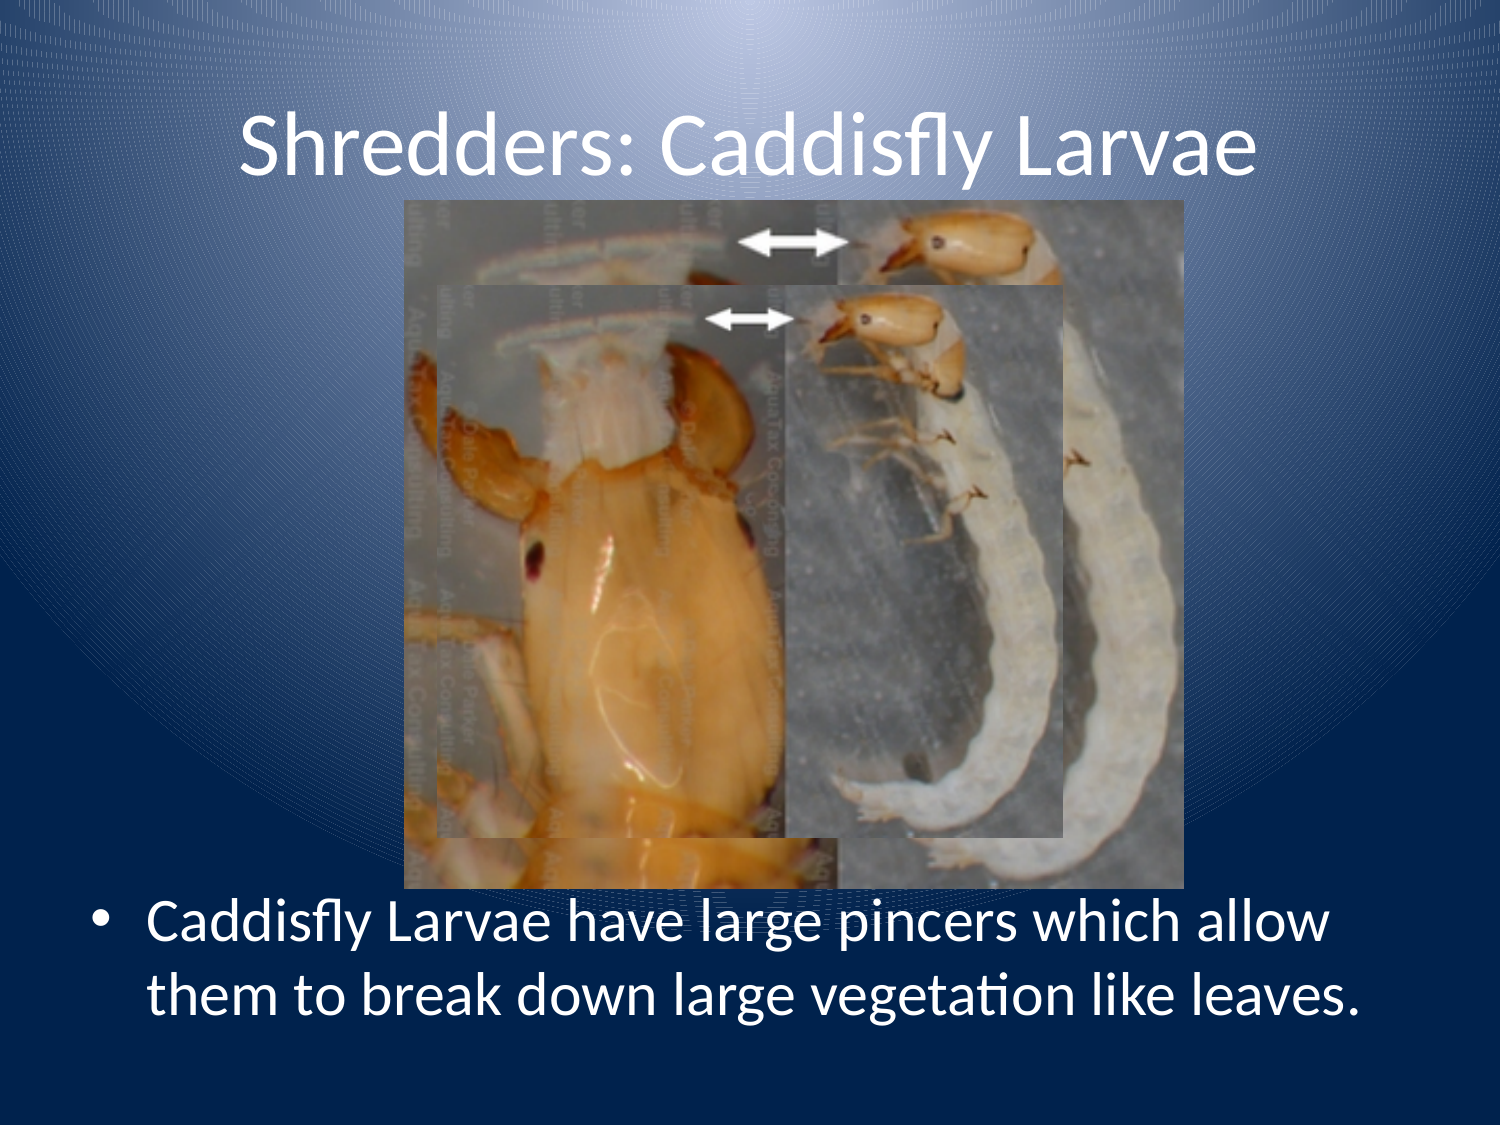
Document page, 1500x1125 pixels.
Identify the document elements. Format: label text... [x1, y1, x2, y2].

title Shredders: Caddisfly Larvae [75, 45, 1425, 233]
list Caddisfly Larvae have large pincers which allow them to break down large vegetation like leaves. [75, 871, 1425, 1099]
picture [403, 200, 1184, 890]
